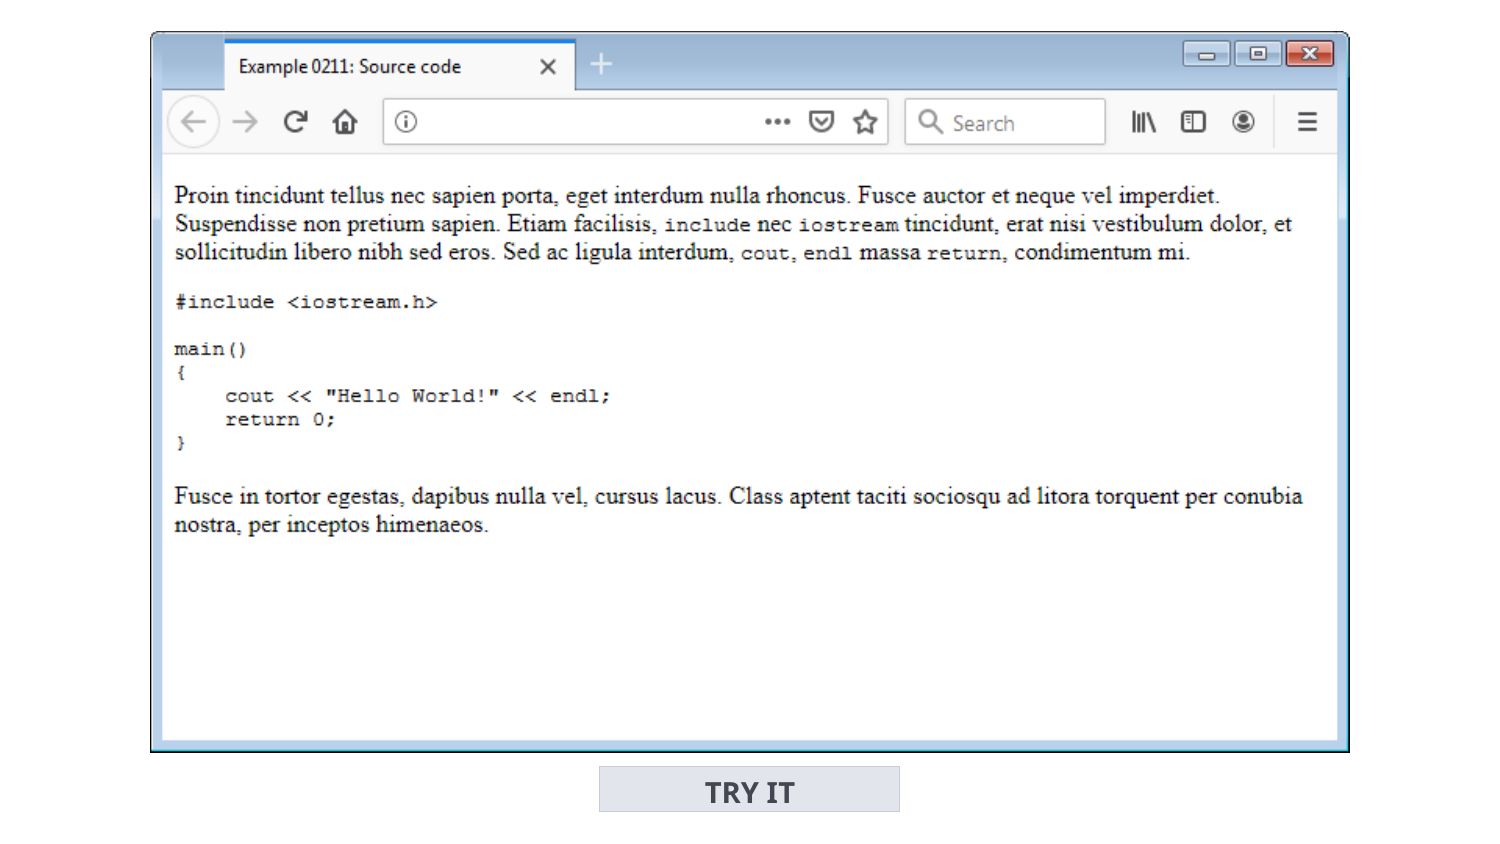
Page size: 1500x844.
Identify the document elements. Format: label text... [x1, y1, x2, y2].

text_box TRY IT [599, 766, 900, 812]
picture [149, 31, 1351, 753]
